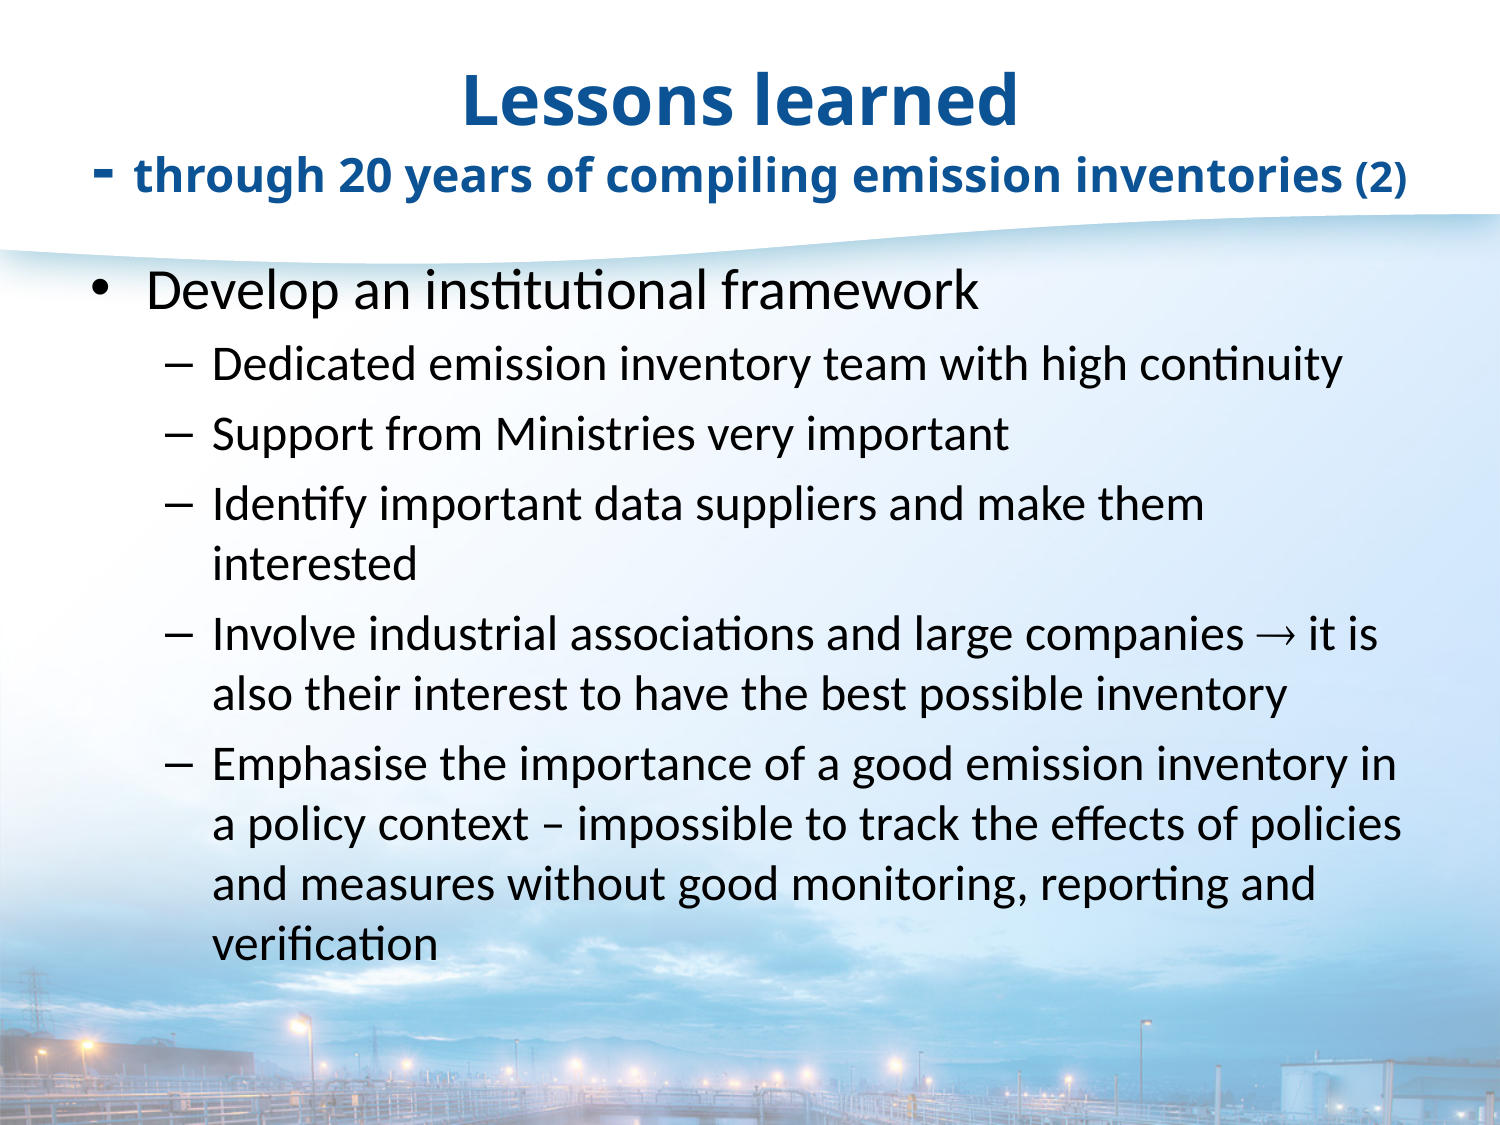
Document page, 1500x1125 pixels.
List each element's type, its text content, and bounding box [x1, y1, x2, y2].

picture [0, 215, 1500, 1125]
list Develop an institutional framework Dedicated emission inventory team with high continuity Support from Ministries very important Identify important data suppliers and make them interested Involve industrial associations and large companies  it is also their interest to have the best possible inventory Emphasise the importance of a good emission inventory in a policy context – impossible to track the effects of policies and measures without good monitoring, reporting and verification [75, 243, 1425, 1047]
title Lessons learned - through 20 years of compiling emission inventories (2) [75, 45, 1425, 233]
